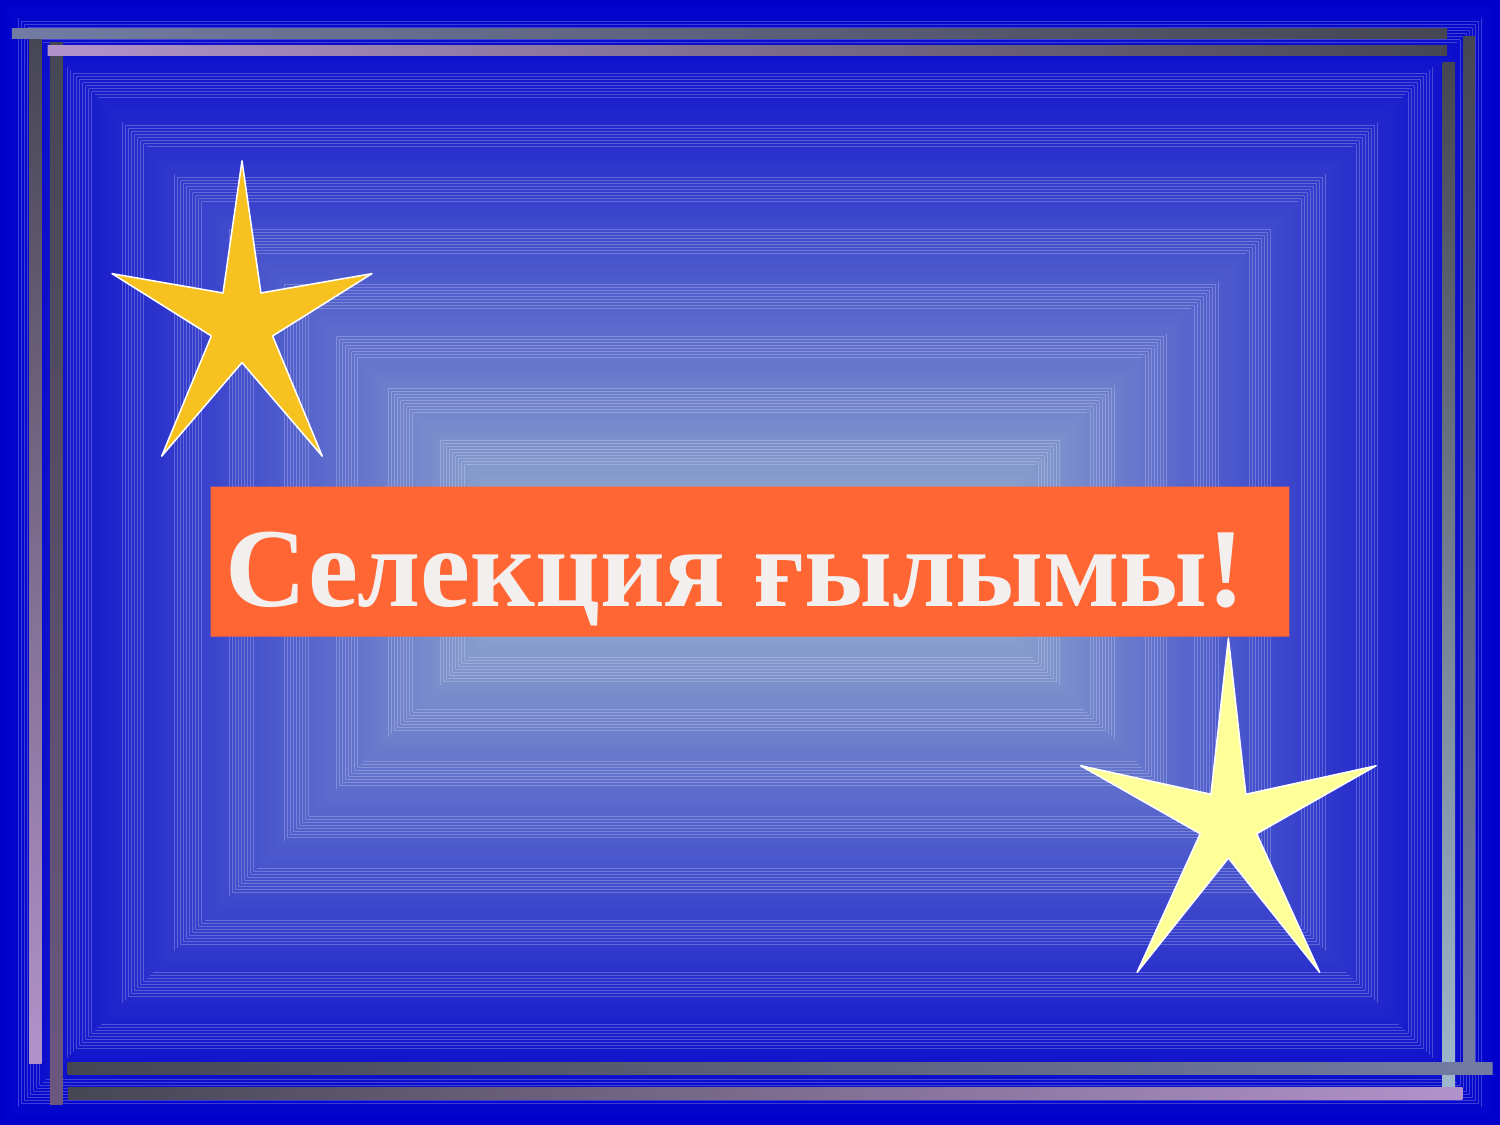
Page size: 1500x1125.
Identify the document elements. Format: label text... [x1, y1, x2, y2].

text_box [1080, 638, 1377, 973]
text_box Селекция ғылымы! [210, 486, 1290, 637]
text_box [112, 160, 372, 457]
